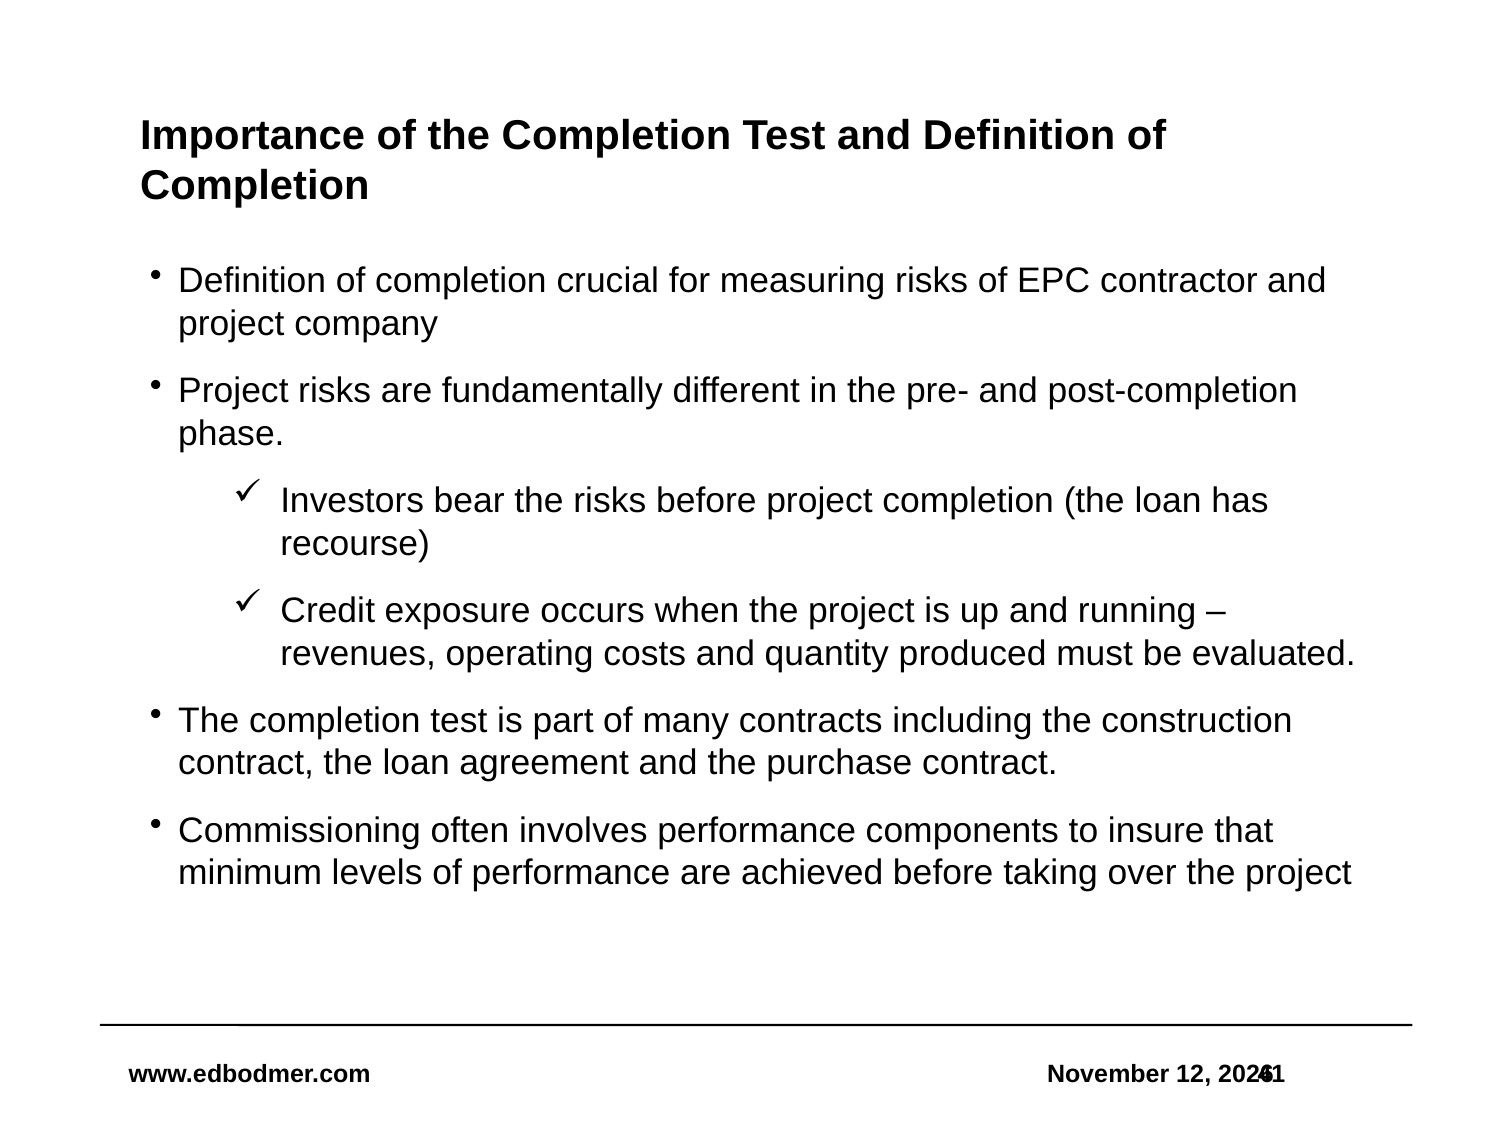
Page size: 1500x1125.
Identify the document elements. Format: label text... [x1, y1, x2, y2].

list Definition of completion crucial for measuring risks of EPC contractor and project company Project risks are fundamentally different in the pre- and post-completion phase. Investors bear the risks before project completion (the loan has recourse) Credit exposure occurs when the project is up and running – revenues, operating costs and quantity produced must be evaluated. The completion test is part of many contracts including the construction contract, the loan agreement and the purchase contract. Commissioning often involves performance components to insure that minimum levels of performance are achieved before taking over the project [124, 249, 1376, 1001]
title Importance of the Completion Test and Definition of Completion [124, 99, 1288, 226]
